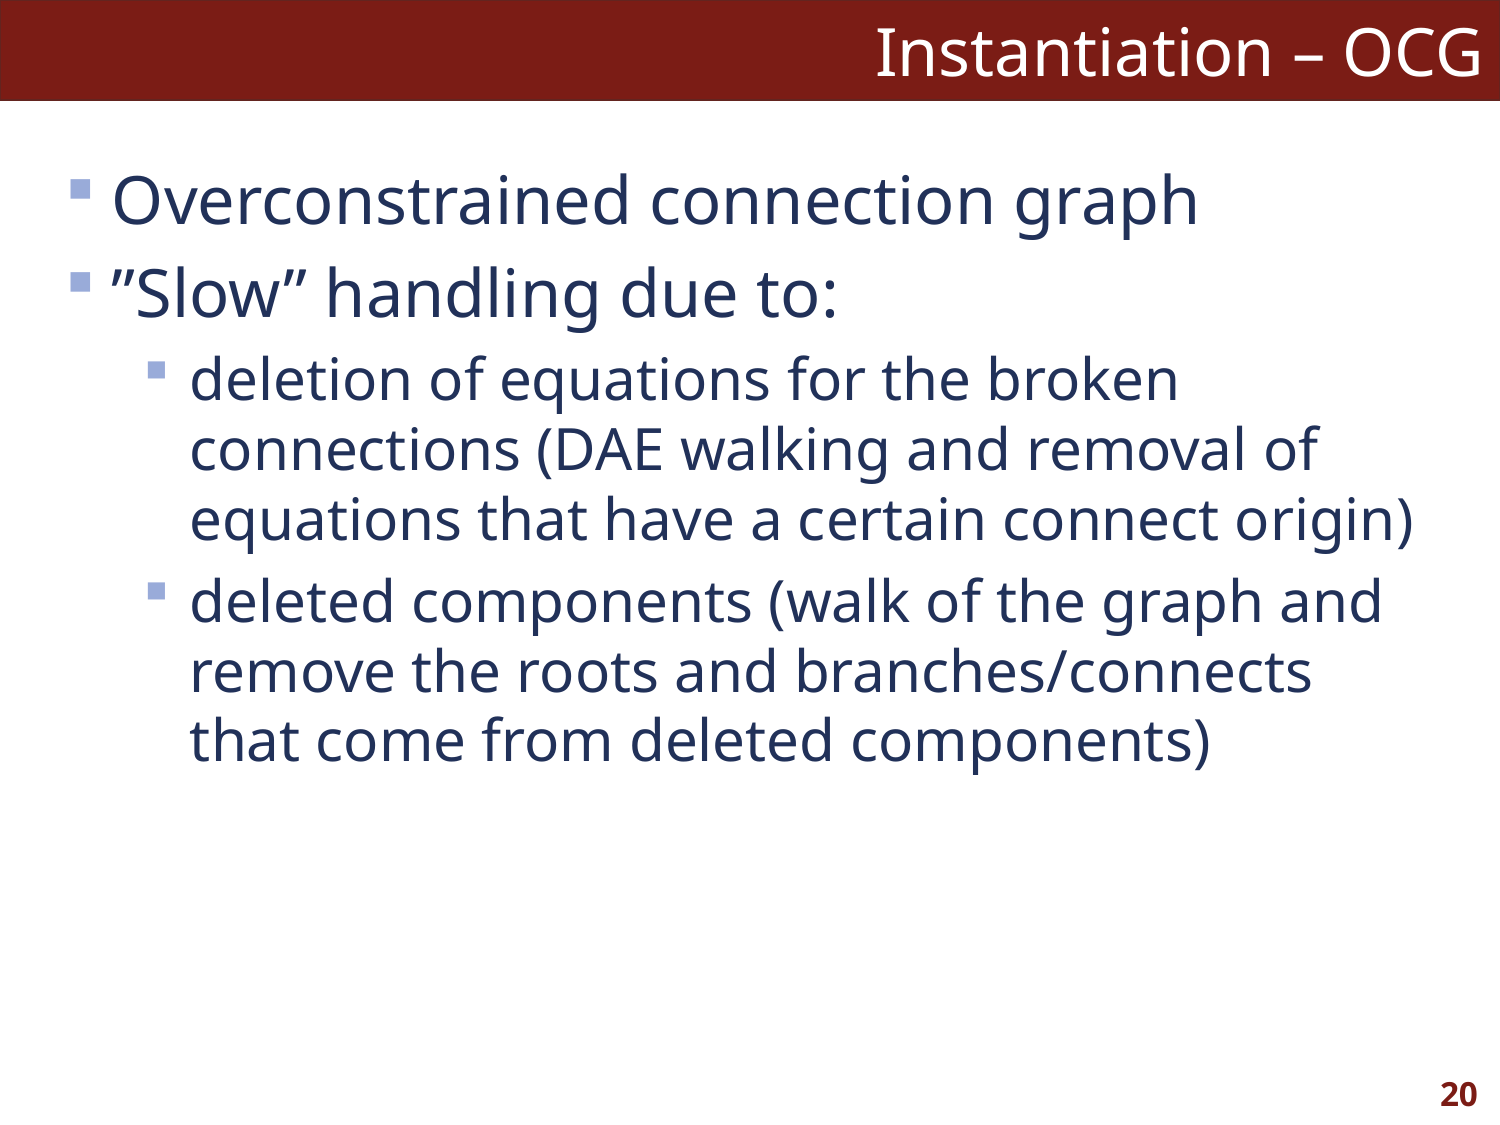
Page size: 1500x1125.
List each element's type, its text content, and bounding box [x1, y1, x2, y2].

list Overconstrained connection graph ”Slow” handling due to: deletion of equations for the broken connections (DAE walking and removal of equations that have a certain connect origin) deleted components (walk of the graph and remove the roots and branches/connects that come from deleted components) [49, 149, 1451, 1076]
slide_number 20 [1342, 1065, 1494, 1116]
title Instantiation – OCG [274, 0, 1500, 101]
